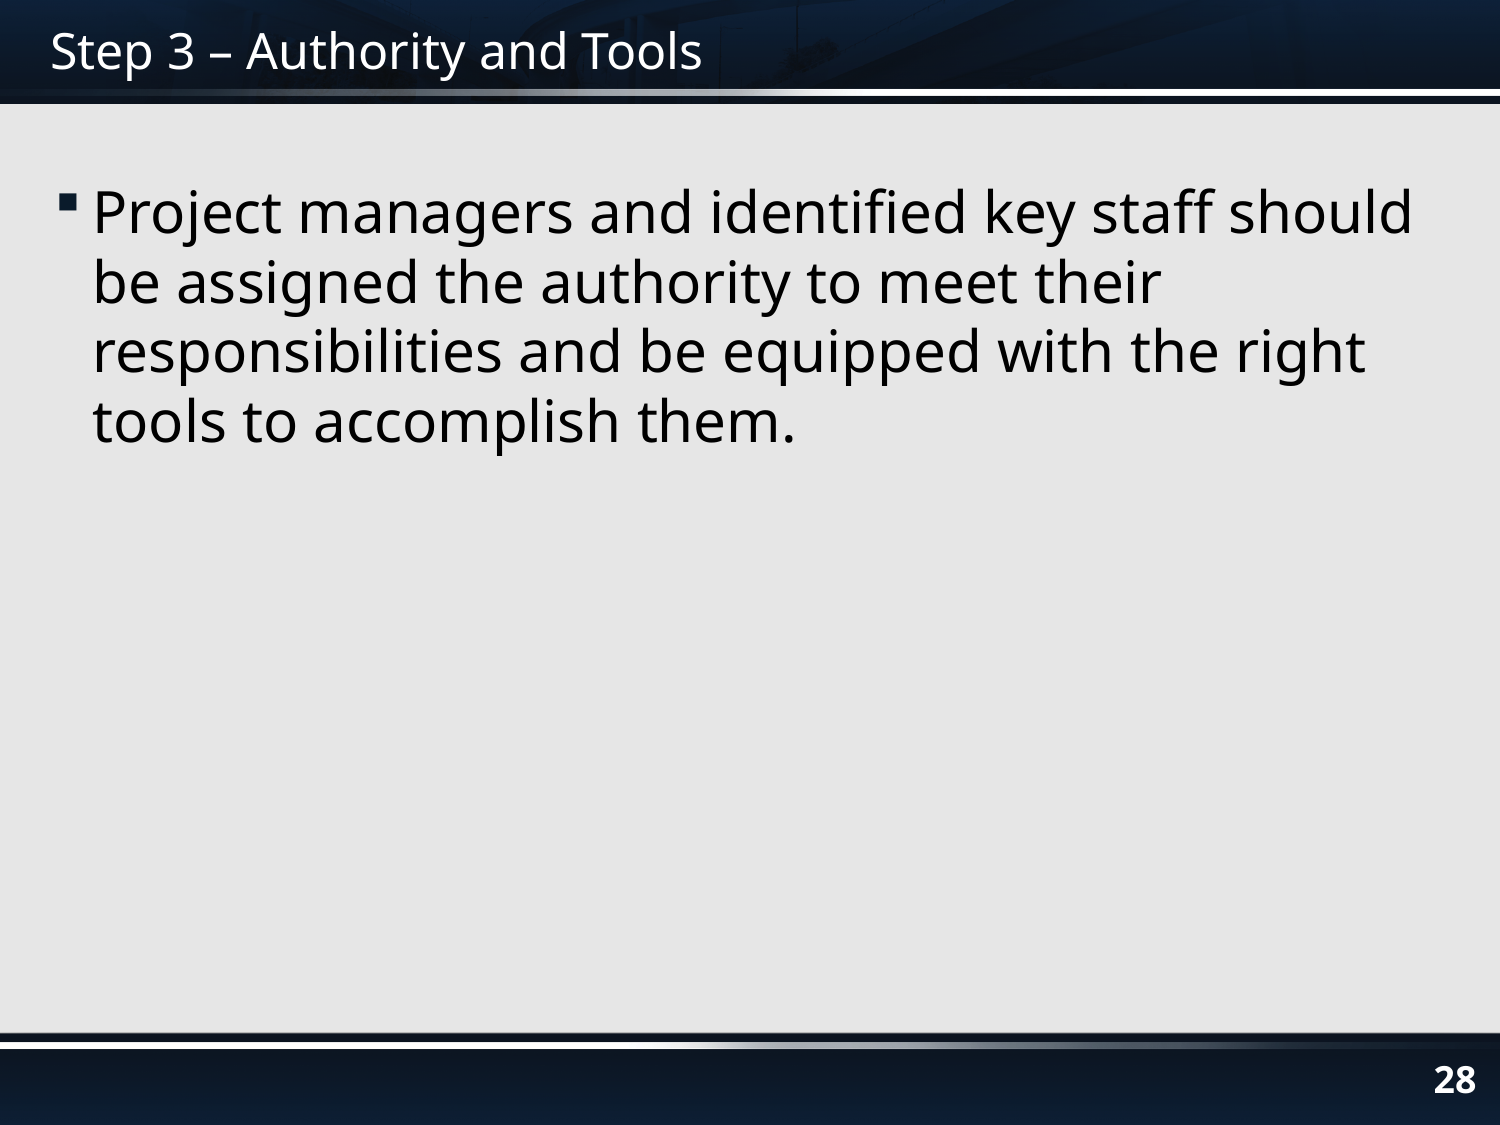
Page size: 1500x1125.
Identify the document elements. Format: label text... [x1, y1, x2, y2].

title Step 3 – Authority and Tools [50, 12, 1421, 89]
picture [0, 1032, 1500, 1125]
picture [0, 0, 1500, 104]
list Project managers and identified key staff should be assigned the authority to meet their responsibilities and be equipped with the right tools to accomplish them. [54, 174, 1446, 1025]
